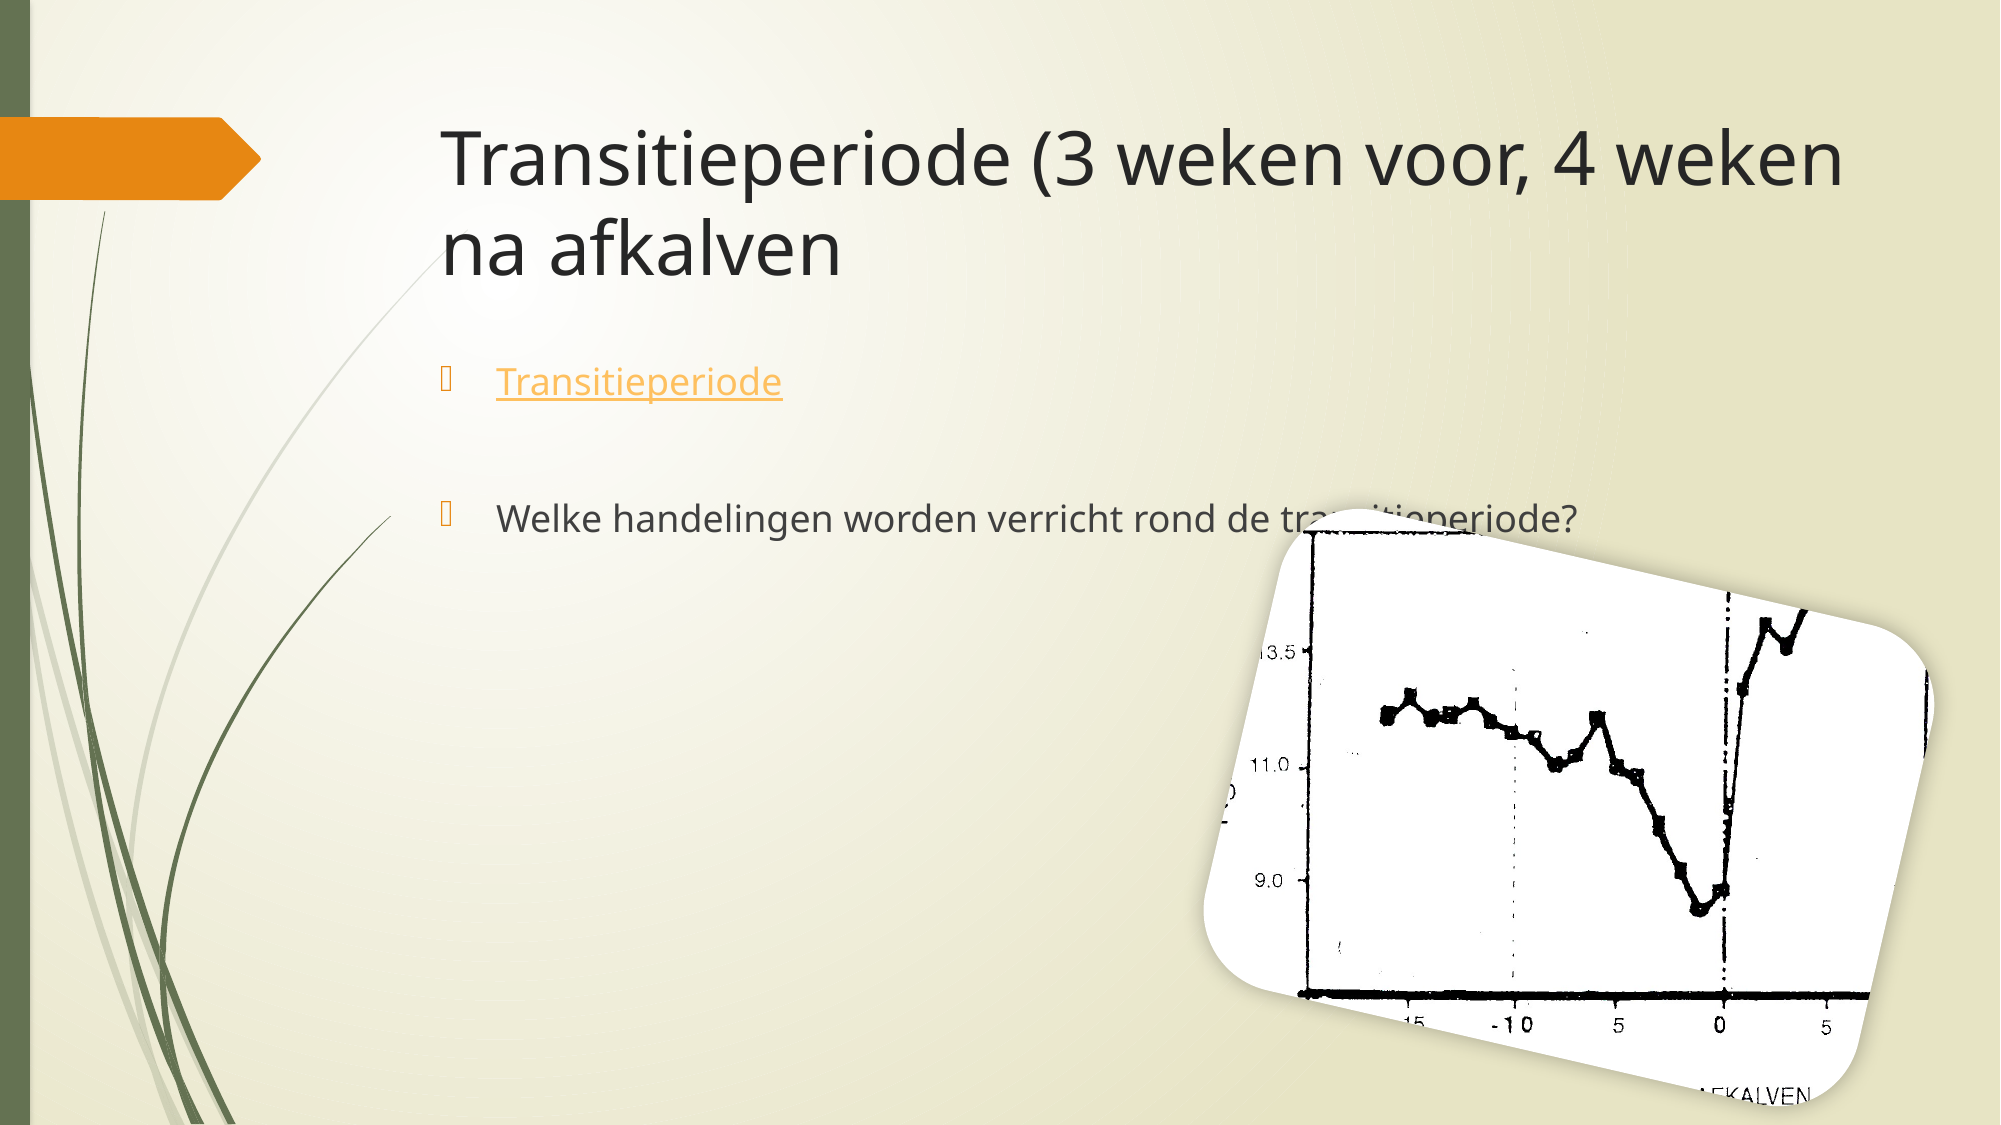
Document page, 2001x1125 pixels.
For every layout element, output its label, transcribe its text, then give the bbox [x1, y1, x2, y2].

picture [1203, 508, 1935, 1107]
title Transitieperiode (3 weken voor, 4 weken na afkalven [425, 102, 1888, 313]
list Transitieperiode Welke handelingen worden verricht rond de transitieperiode? [424, 350, 1888, 970]
